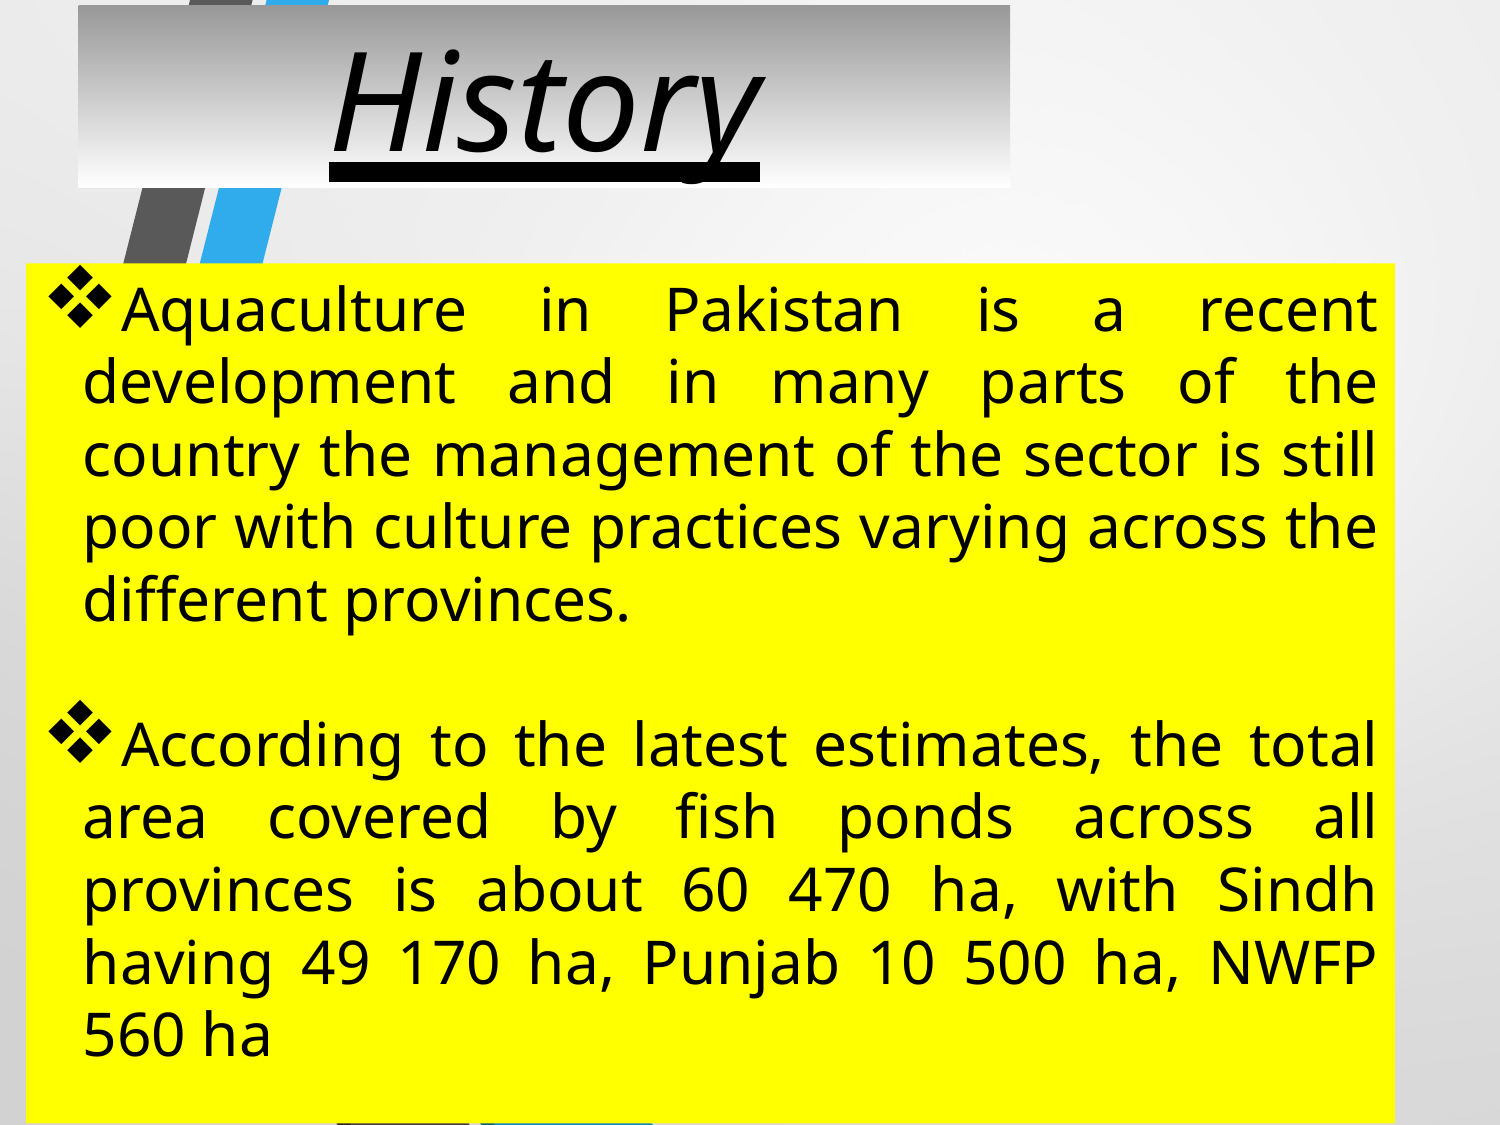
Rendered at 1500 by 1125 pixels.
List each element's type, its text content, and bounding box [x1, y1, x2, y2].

title History [78, 5, 1011, 188]
subtitle Aquaculture in Pakistan is a recent development and in many parts of the country the management of the sector is still poor with culture practices varying across the different provinces. According to the latest estimates, the total area covered by fish ponds across all provinces is about 60 470 ha, with Sindh having 49 170 ha, Punjab 10 500 ha, NWFP 560 ha [26, 263, 1395, 1124]
